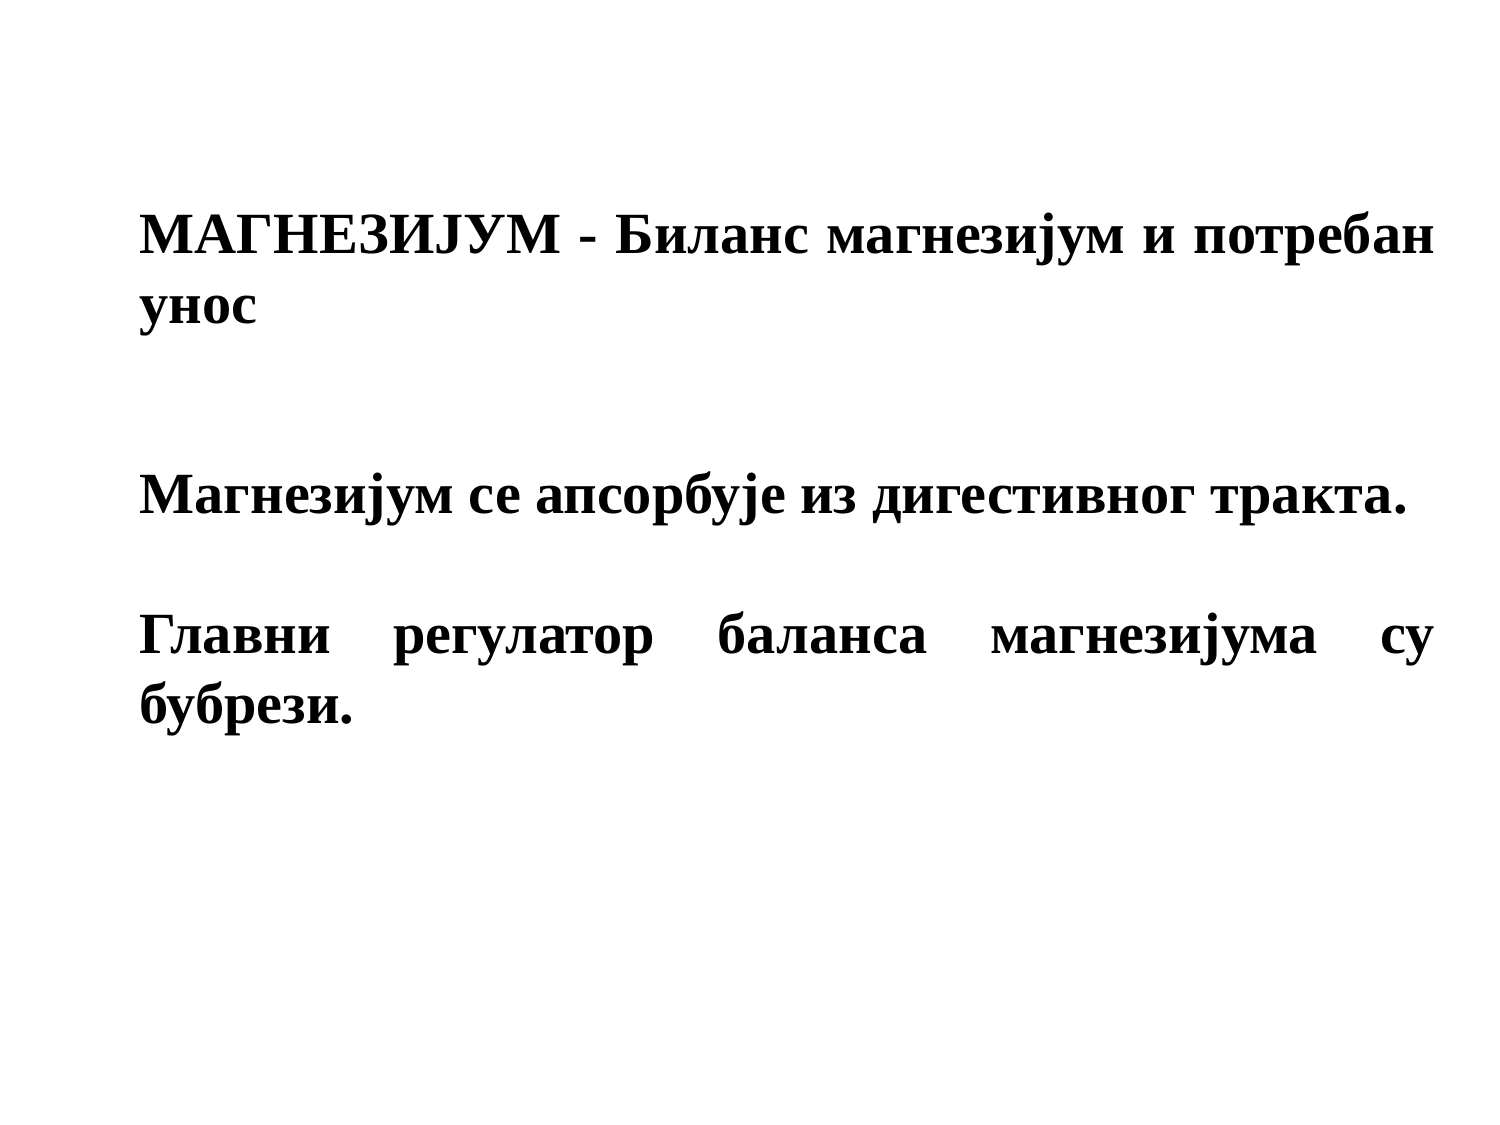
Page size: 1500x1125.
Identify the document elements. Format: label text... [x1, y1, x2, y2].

text_box МАГНЕЗИЈУМ - Биланс магнезијум и потребан унос Магнезијум се апсорбује из дигестивног тракта. Главни регулатор баланса магнезијума су бубрези. [125, 187, 1450, 803]
